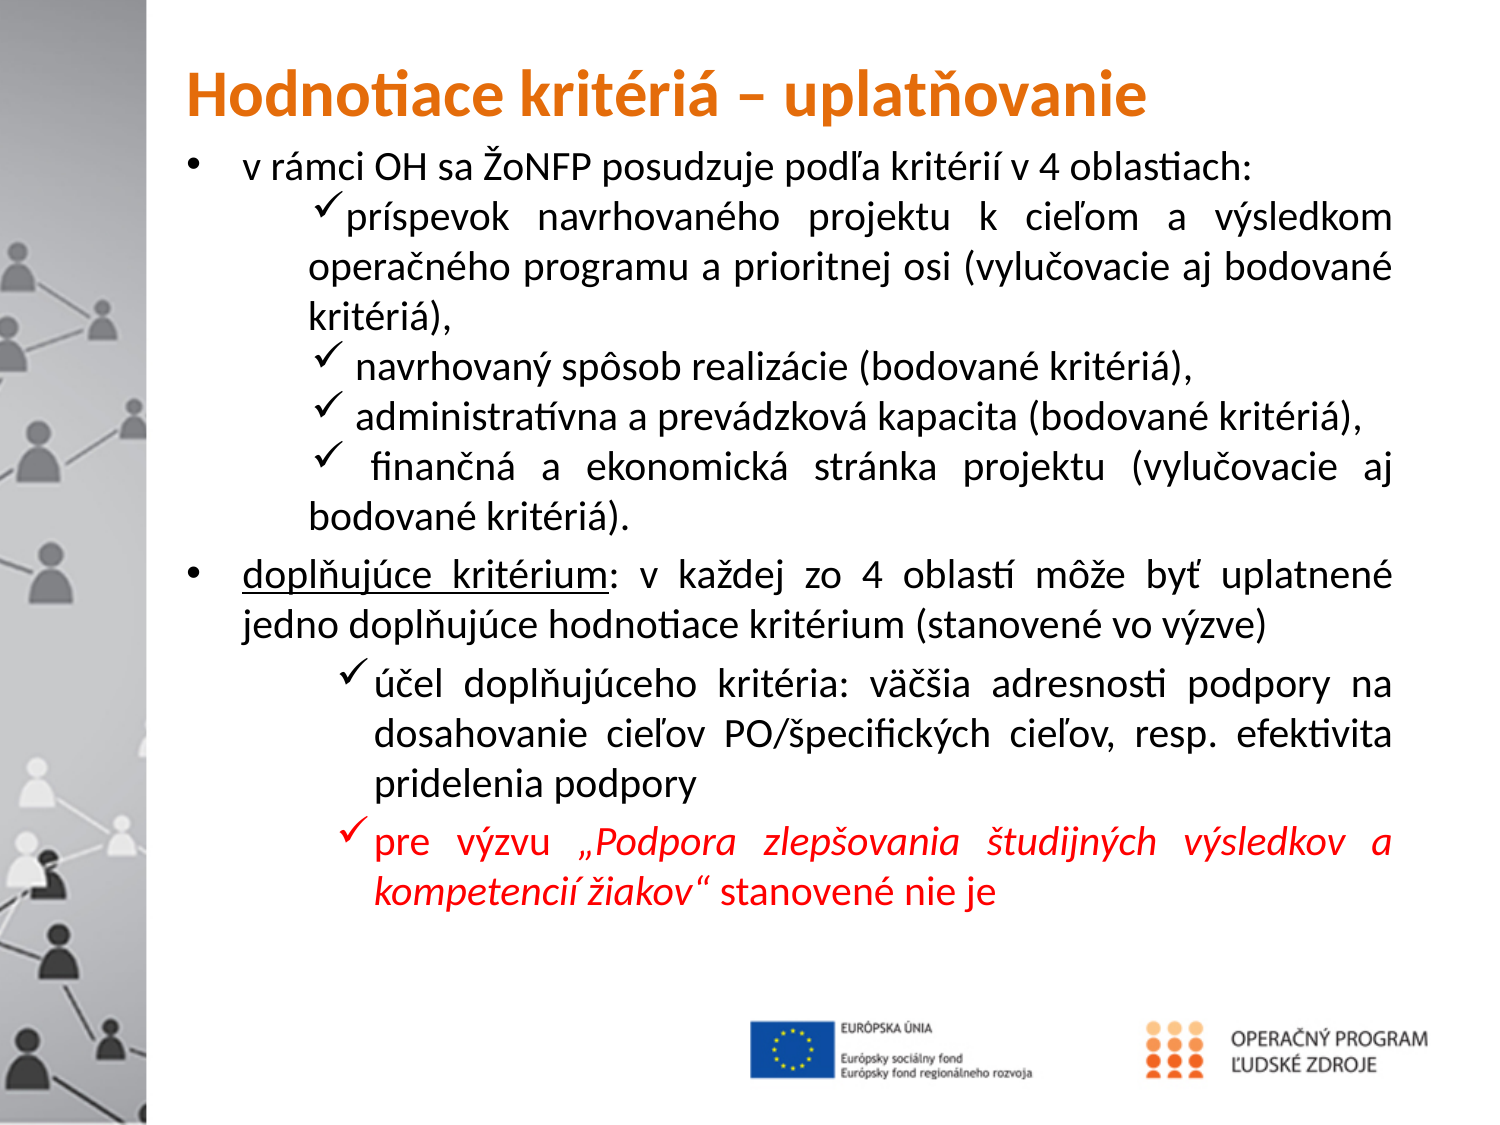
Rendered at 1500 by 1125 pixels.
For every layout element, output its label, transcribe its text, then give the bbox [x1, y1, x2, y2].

list Hodnotiace kritériá – uplatňovanie v rámci OH sa ŽoNFP posudzuje podľa kritérií v 4 oblastiach: príspevok navrhovaného projektu k cieľom a výsledkom operačného programu a prioritnej osi (vylučovacie aj bodované kritériá), navrhovaný spôsob realizácie (bodované kritériá), administratívna a prevádzková kapacita (bodované kritériá), finančná a ekonomická stránka projektu (vylučovacie aj bodované kritériá). doplňujúce kritérium: v každej zo 4 oblastí môže byť uplatnené jedno doplňujúce hodnotiace kritérium (stanovené vo výzve) účel doplňujúceho kritéria: väčšia adresnosti podpory na dosahovanie cieľov PO/špecifických cieľov, resp. efektivita pridelenia podpory pre výzvu „Podpora zlepšovania študijných výsledkov a kompetencií žiakov“ stanovené nie je [170, 42, 1409, 1000]
picture [0, 0, 1500, 1125]
